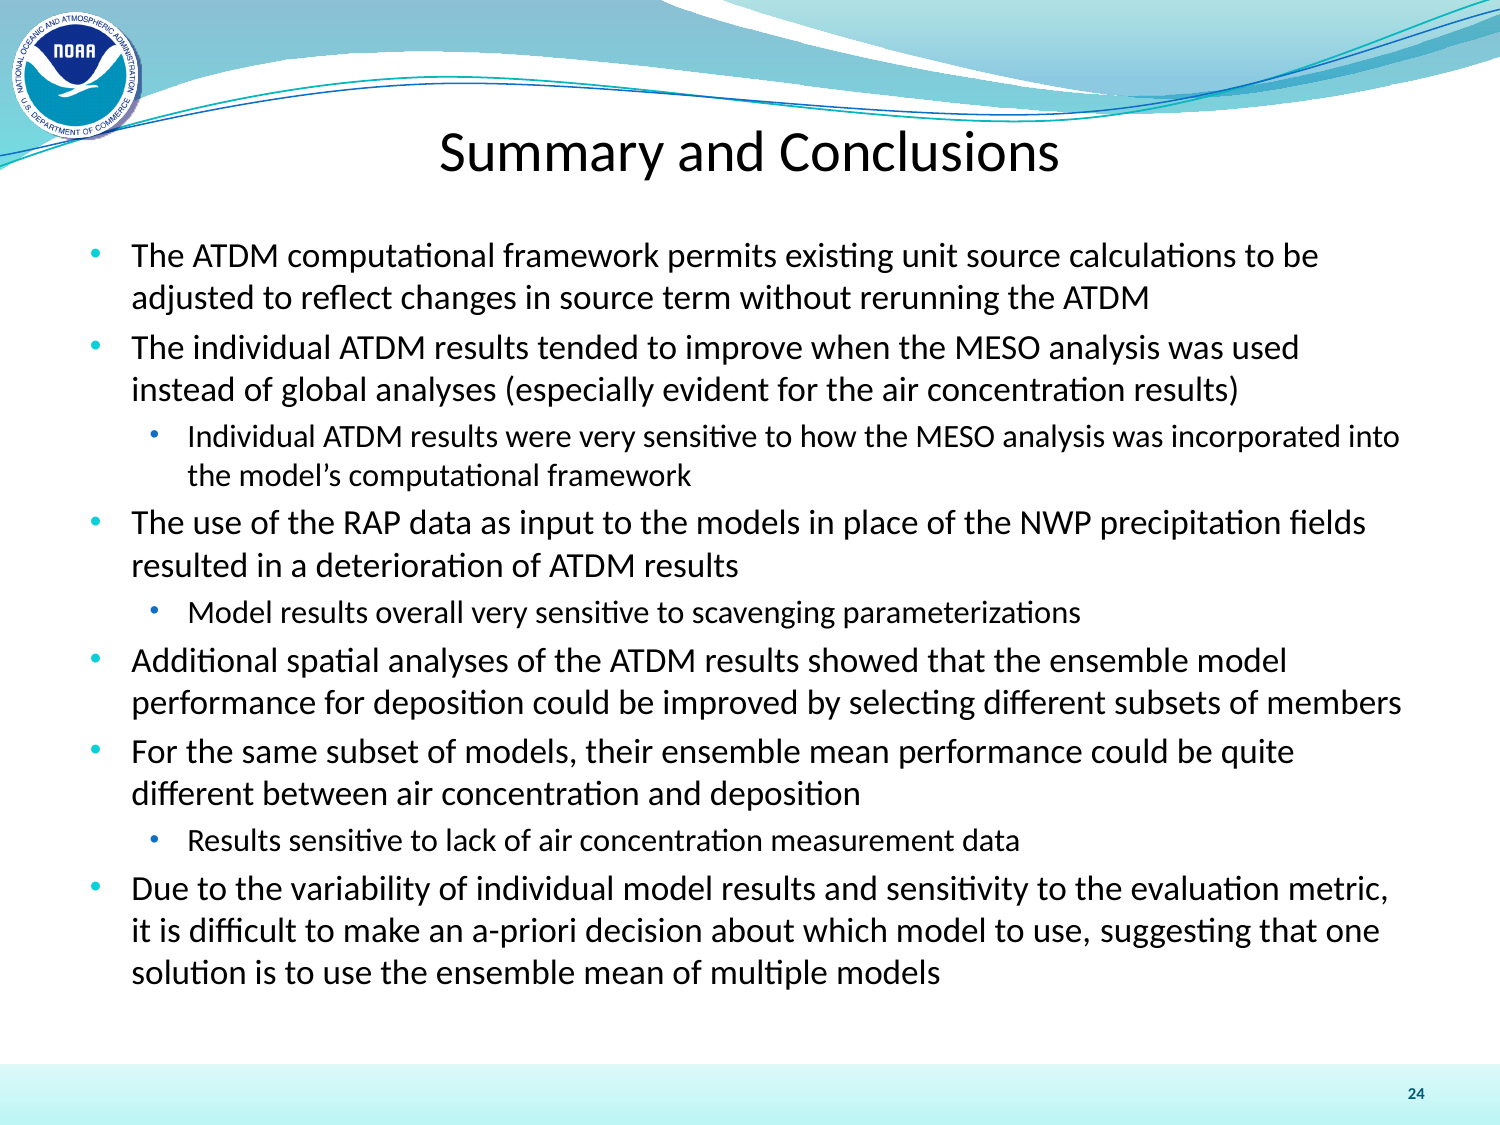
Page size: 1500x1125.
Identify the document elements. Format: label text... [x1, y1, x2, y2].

picture [12, 12, 138, 138]
slide_number 24 [1299, 1042, 1425, 1103]
text_box Summary and Conclusions [74, 106, 1425, 200]
text_box The ATDM computational framework permits existing unit source calculations to be adjusted to reflect changes in source term without rerunning the ATDM The individual ATDM results tended to improve when the MESO analysis was used instead of global analyses (especially evident for the air concentration results) Individual ATDM results were very sensitive to how the MESO analysis was incorporated into the model’s computational framework The use of the RAP data as input to the models in place of the NWP precipitation fields resulted in a deterioration of ATDM results Model results overall very sensitive to scavenging parameterizations Additional spatial analyses of the ATDM results showed that the ensemble model performance for deposition could be improved by selecting different subsets of members For the same subset of models, their ensemble mean performance could be quite different between air concentration and deposition Results sensitive to lack of air concentration measurement data Due to the variability of individual model results and sensitivity to the evaluation metric, it is difficult to make an a-priori decision about which model to use, suggesting that one solution is to use the ensemble mean of multiple models [74, 224, 1425, 1013]
